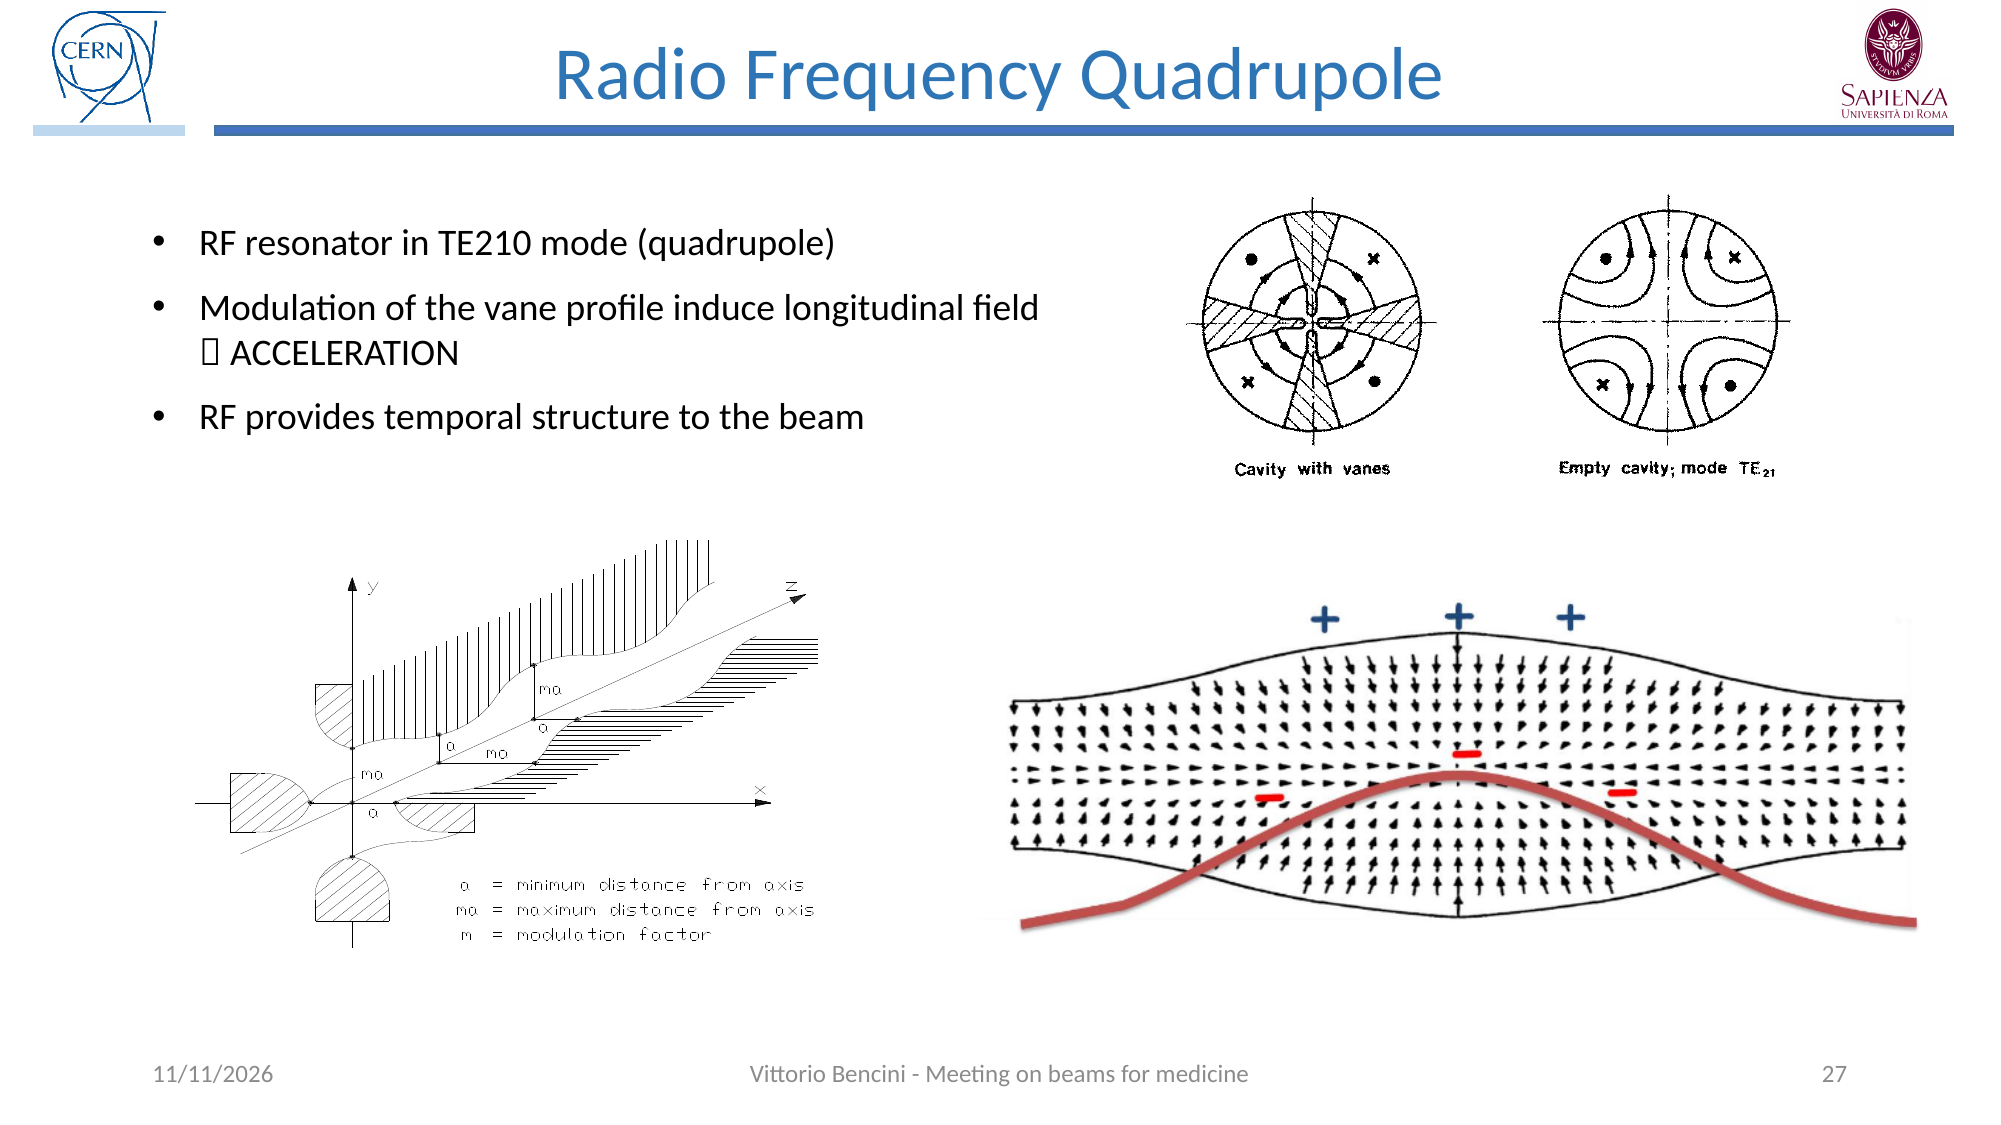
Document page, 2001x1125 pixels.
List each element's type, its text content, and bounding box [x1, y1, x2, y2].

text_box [1834, 0, 1953, 125]
text_box RF resonator in TE210 mode (quadrupole) Modulation of the vane profile induce longitudinal field  ACCELERATION RF provides temporal structure to the beam [137, 210, 1060, 445]
text_box Radio Frequency Quadrupole [538, 17, 1461, 123]
picture [52, 10, 166, 123]
slide_number 27 [1412, 1042, 1863, 1103]
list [113, 478, 900, 1010]
text_box [33, 125, 185, 136]
footer Vittorio Bencini - Meeting on beams for medicine [662, 1042, 1338, 1103]
text_box [214, 125, 1954, 136]
picture [976, 586, 1946, 943]
picture [1164, 183, 1801, 497]
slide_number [137, 1042, 588, 1103]
